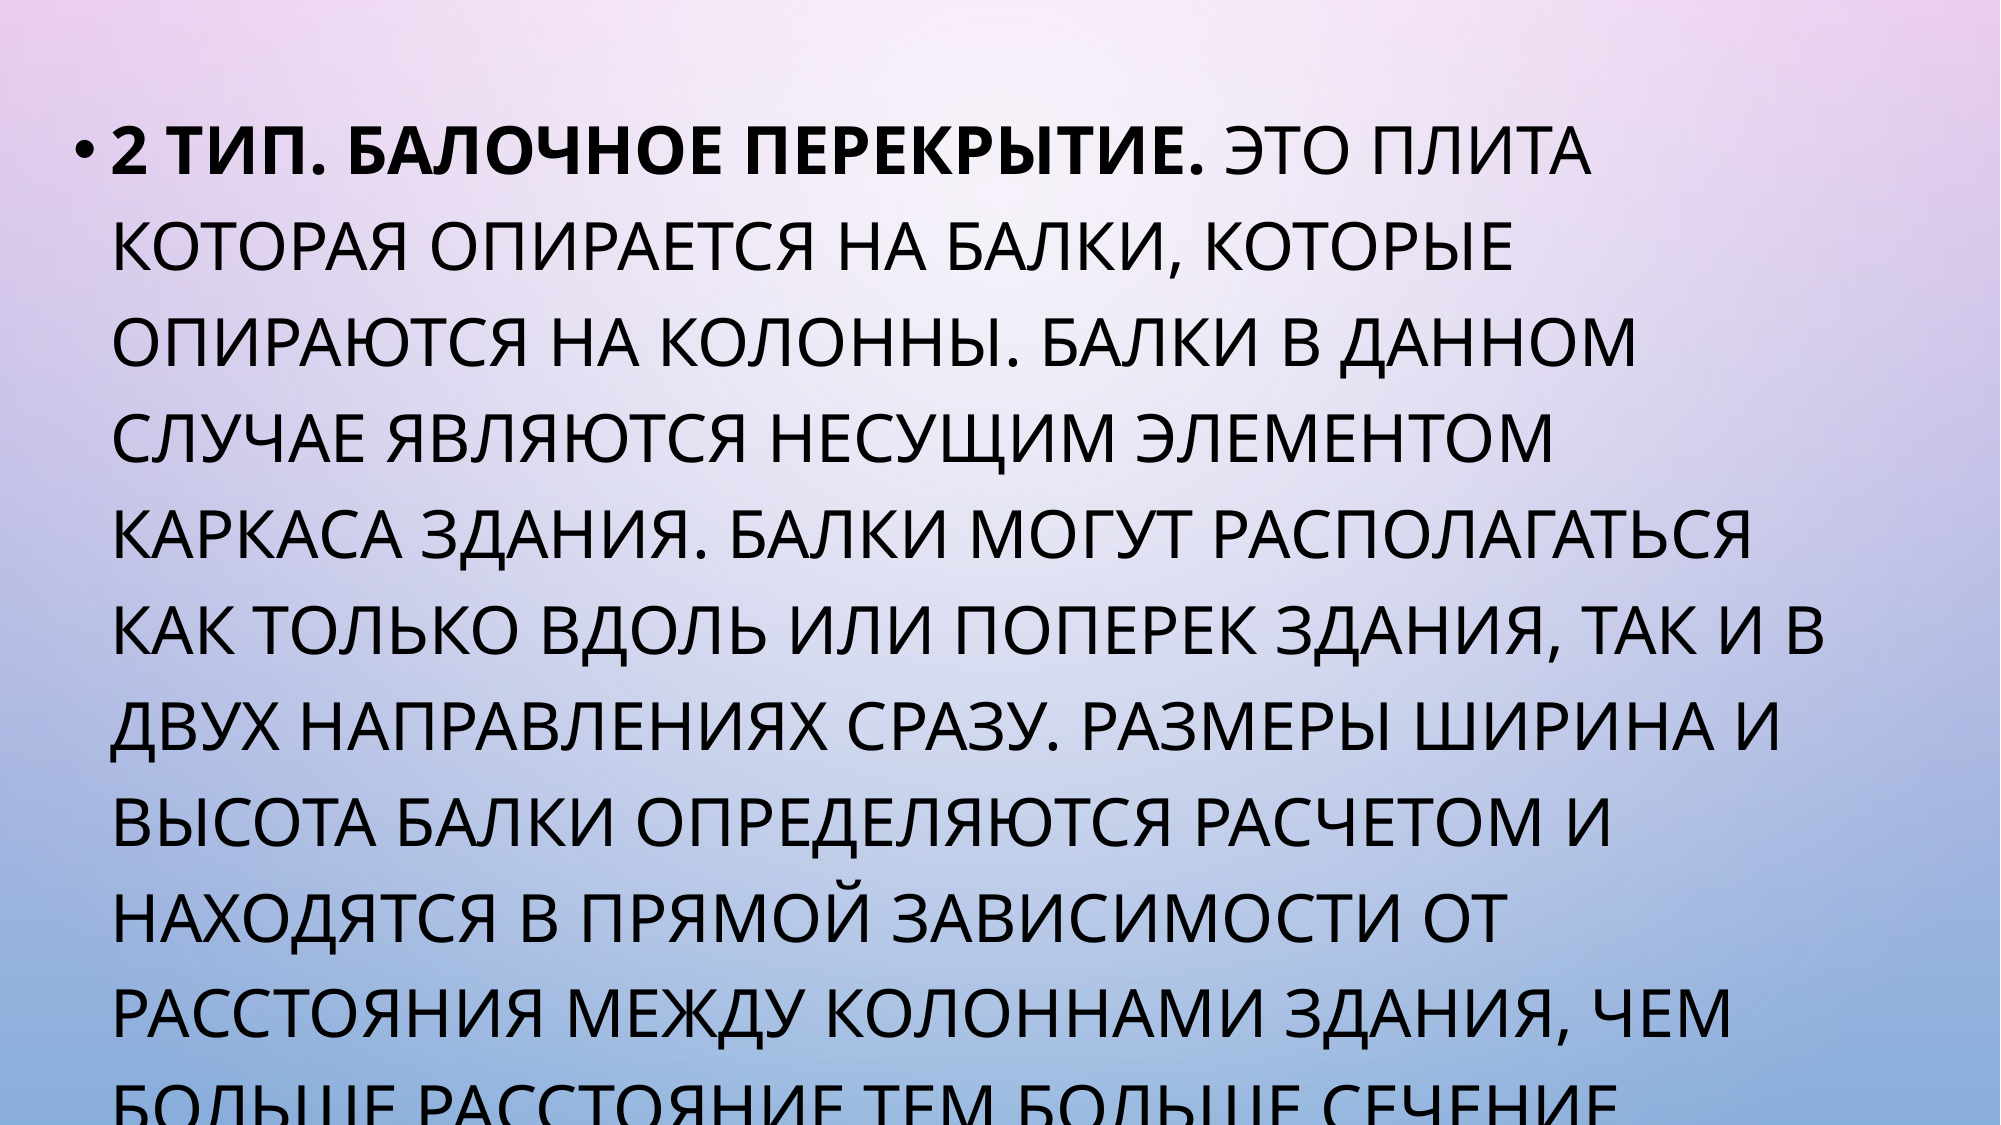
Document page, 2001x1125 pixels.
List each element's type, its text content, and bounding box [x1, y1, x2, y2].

list 2 тип. Балочное перекрытие. Это плита которая опирается на балки, которые опираются на колонны. Балки в данном случае являются несущим элементом каркаса здания. Балки могут располагаться как только вдоль или поперек здания, так и в двух направлениях сразу. Размеры ширина и высота балки определяются расчетом и находятся в прямой зависимости от расстояния между колоннами здания, чем больше расстояние тем больше сечение балки. [58, 84, 1851, 1050]
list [0, 0, 2000, 615]
